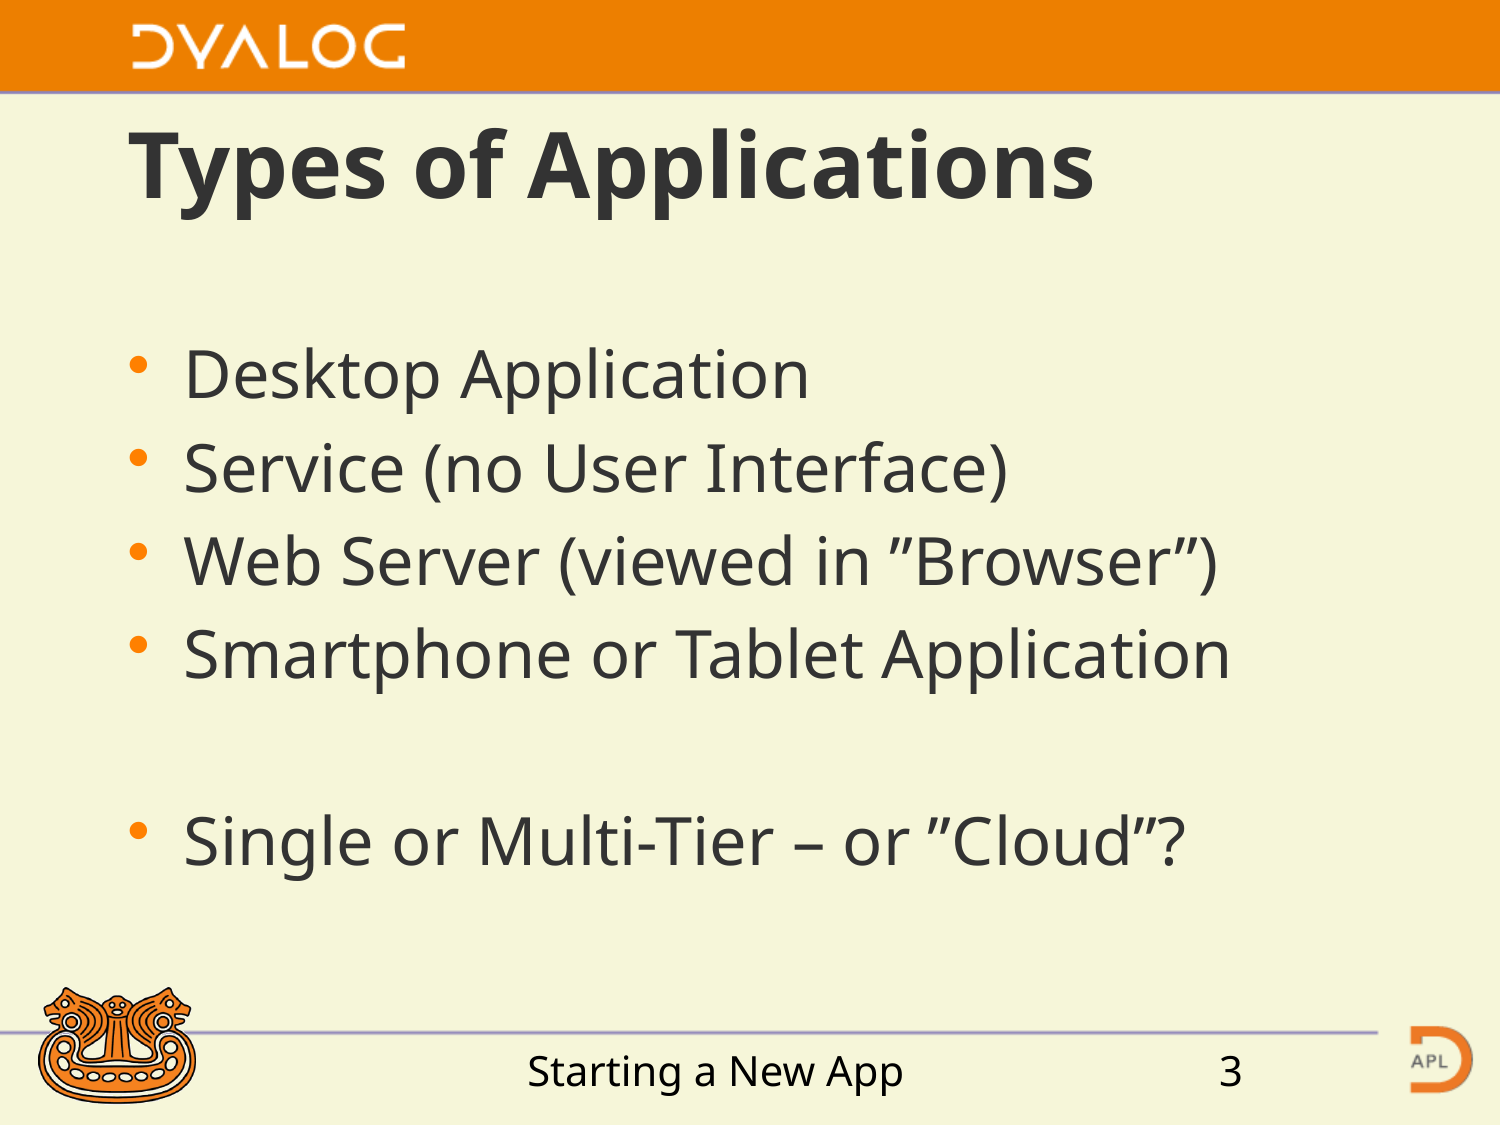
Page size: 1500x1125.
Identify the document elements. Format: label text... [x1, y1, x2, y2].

list Desktop Application Service (no User Interface) Web Server (viewed in ”Browser”) Smartphone or Tablet Application Single or Multi-Tier – or ”Cloud”? [112, 324, 1388, 1000]
picture [0, 0, 1500, 1125]
footer Starting a New App [512, 1037, 988, 1113]
slide_number [112, 1037, 425, 1113]
slide_number 3 [1074, 1037, 1388, 1113]
title Types of Applications [112, 99, 1388, 288]
